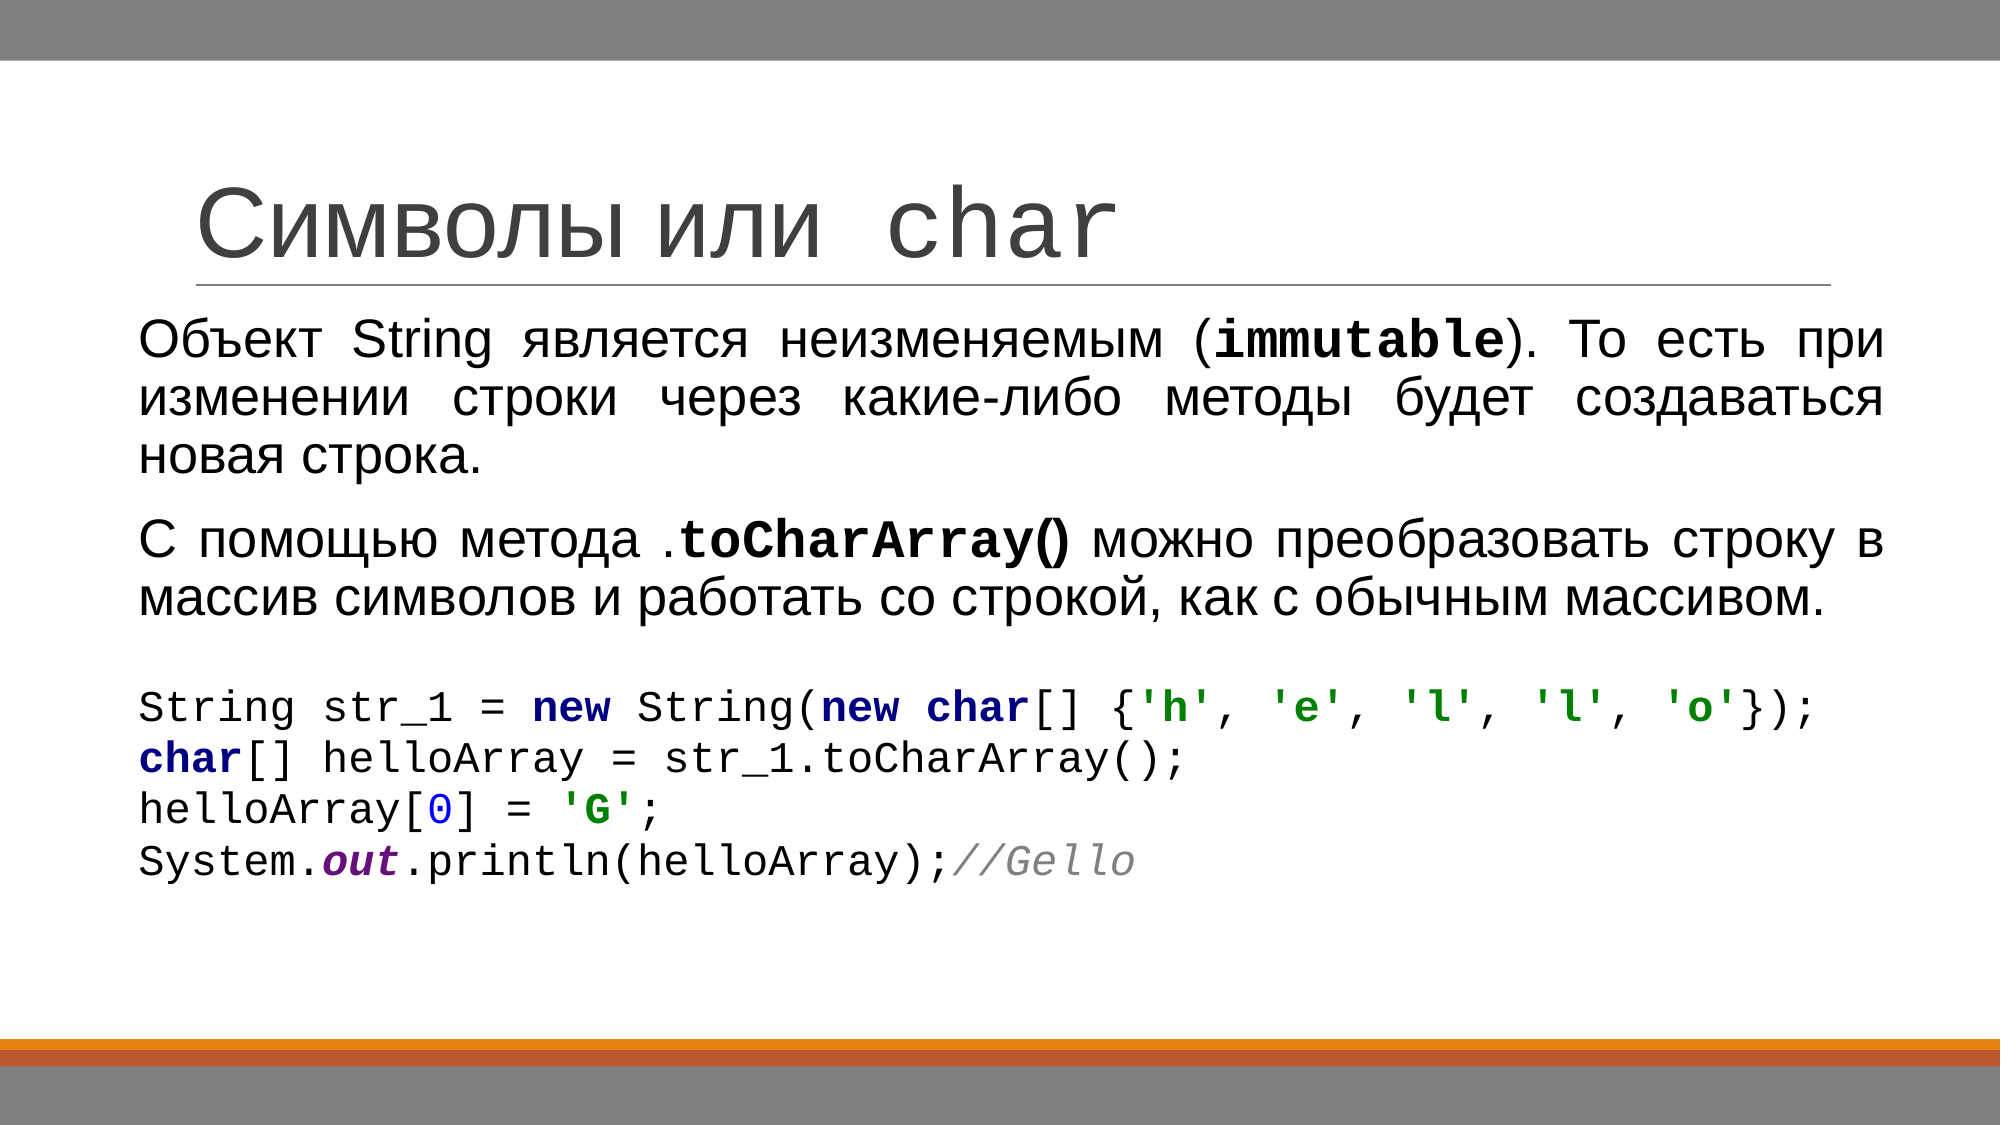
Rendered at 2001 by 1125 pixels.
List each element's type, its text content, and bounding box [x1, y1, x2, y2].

list Объект String является неизменяемым (immutable). То есть при изменении строки через какие-либо методы будет создаваться новая строка. С помощью метода .toCharArray() можно преобразовать строку в массив символов и работать со строкой, как с обычным массивом. String str_1 = new String(new char[] {'h', 'e', 'l', 'l', 'o'}); char[] helloArray = str_1.toCharArray(); helloArray[0] = 'G'; System.out.println(helloArray);//Gello [138, 302, 1887, 963]
title Символы или char [180, 61, 1830, 285]
text_box [0, 0, 2000, 61]
text_box [0, 1066, 2000, 1125]
